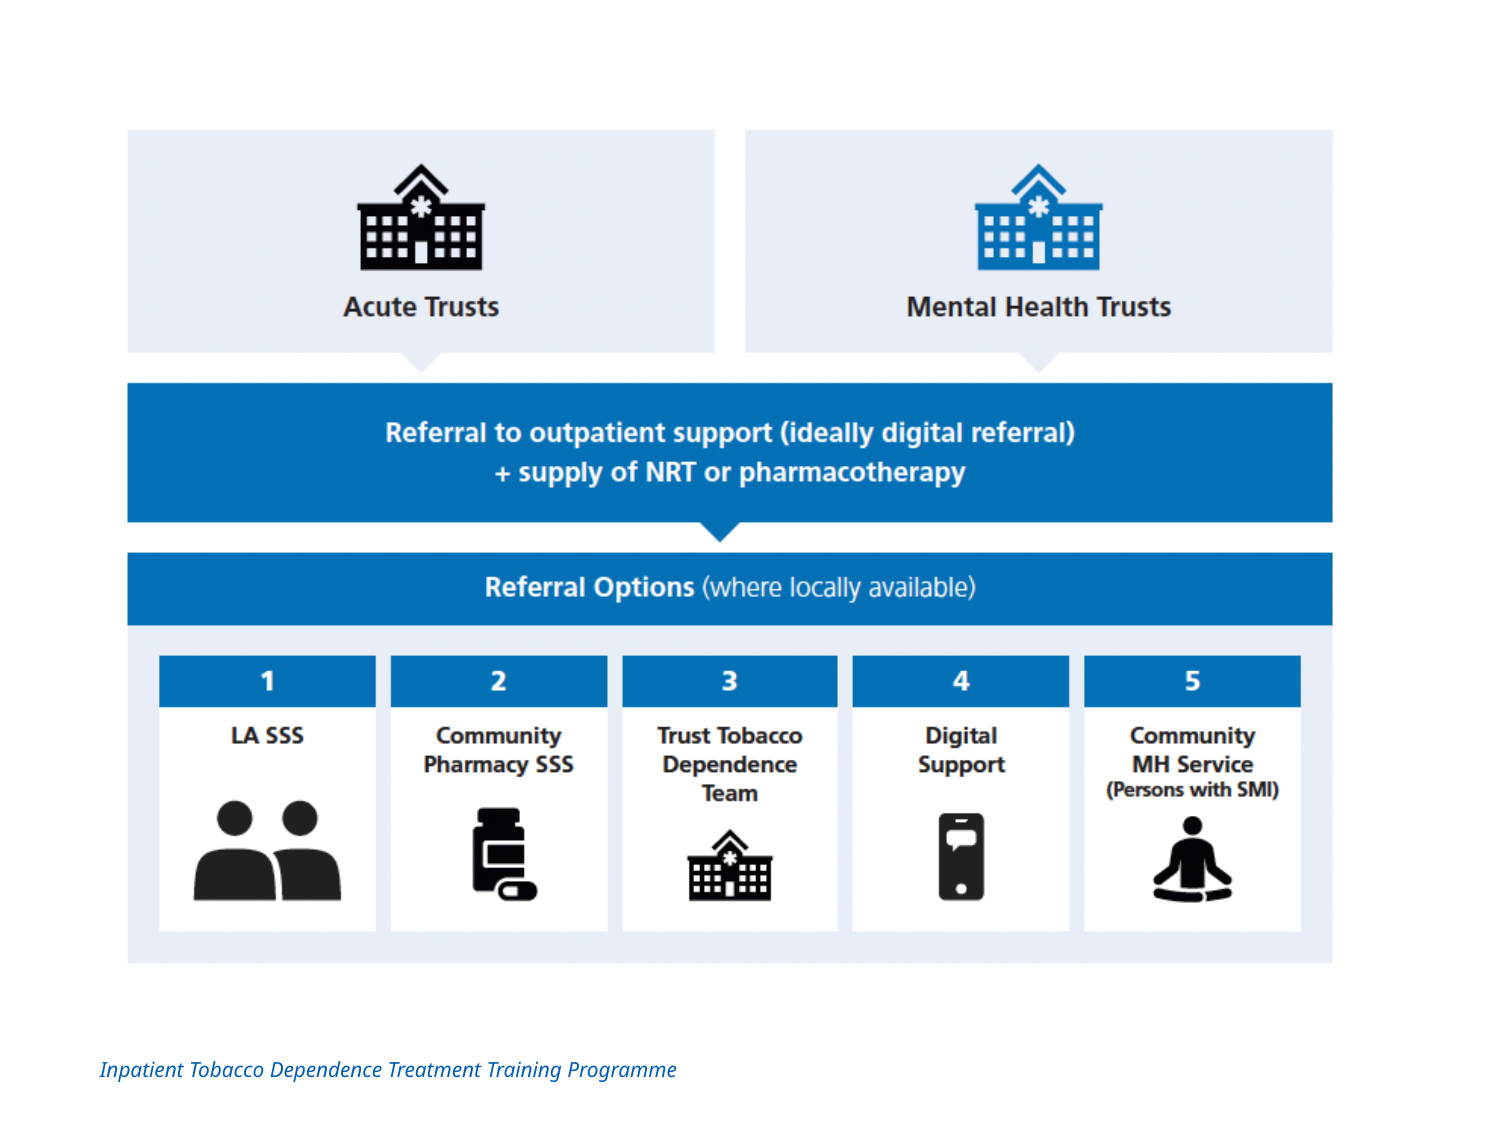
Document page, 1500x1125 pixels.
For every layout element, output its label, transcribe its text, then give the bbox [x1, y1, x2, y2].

text_box Inpatient Tobacco Dependence Treatment Training Programme [84, 1038, 790, 1099]
picture [99, 105, 1402, 1019]
